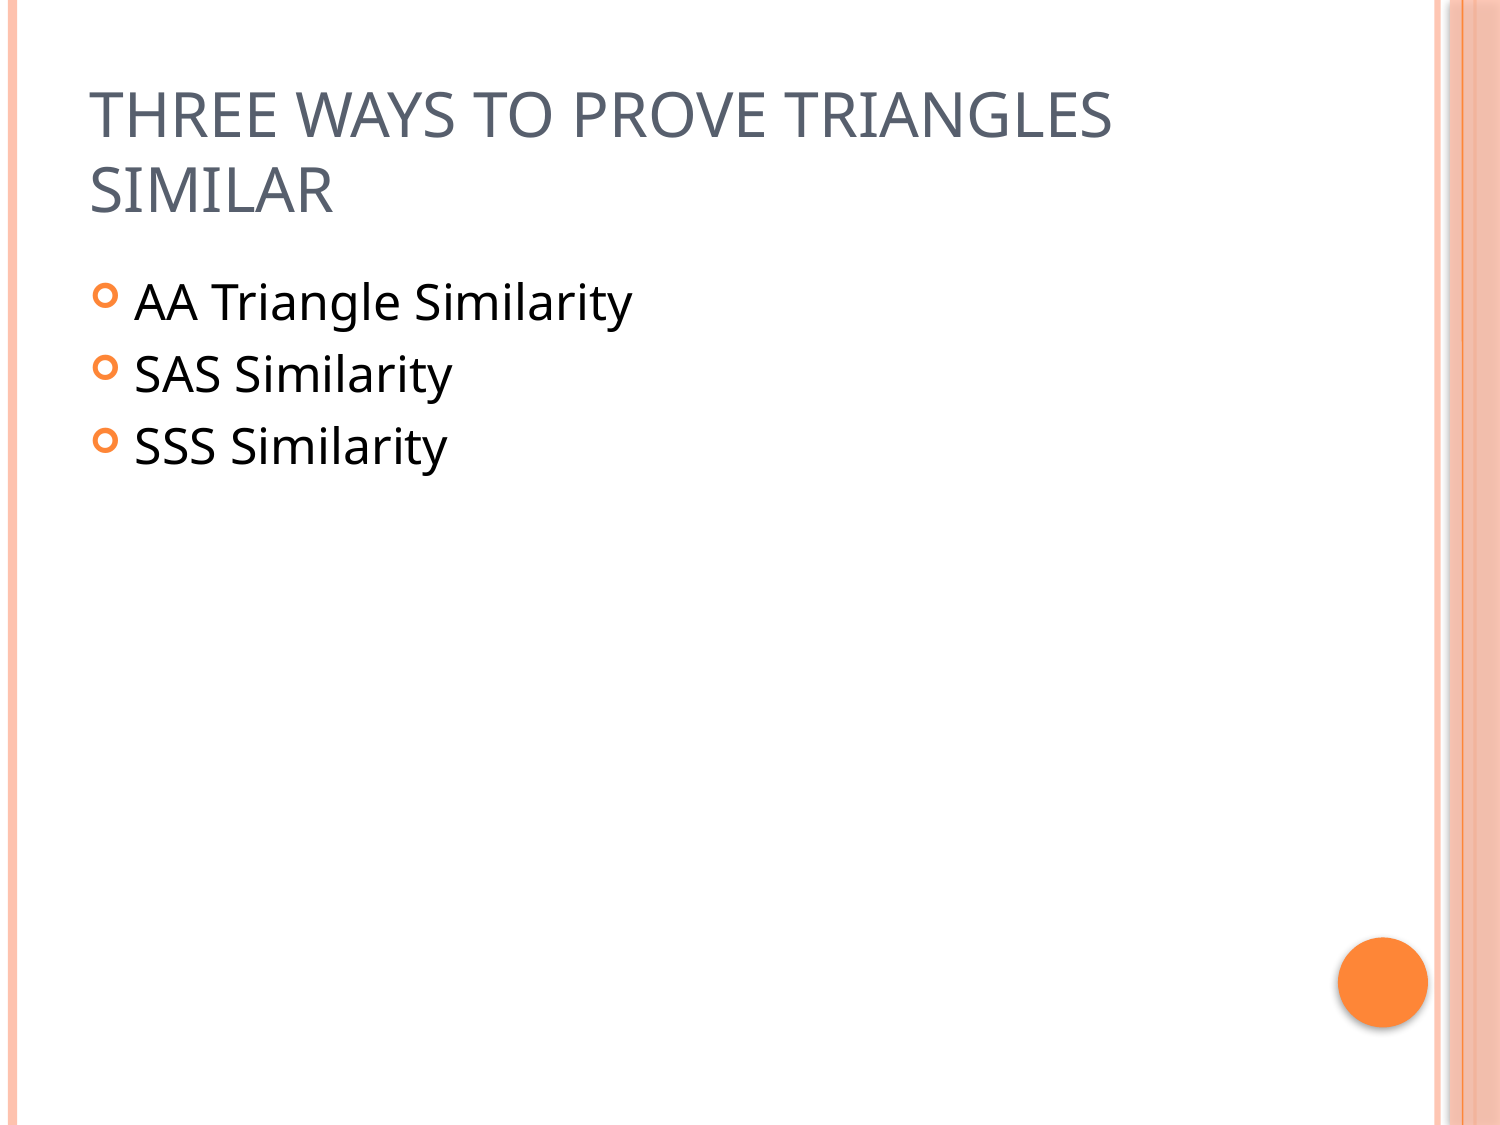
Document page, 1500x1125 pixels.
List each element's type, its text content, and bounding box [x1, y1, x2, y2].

title Three ways to prove triangles similar [75, 45, 1300, 233]
list AA Triangle Similarity SAS Similarity SSS Similarity [75, 262, 1300, 1062]
